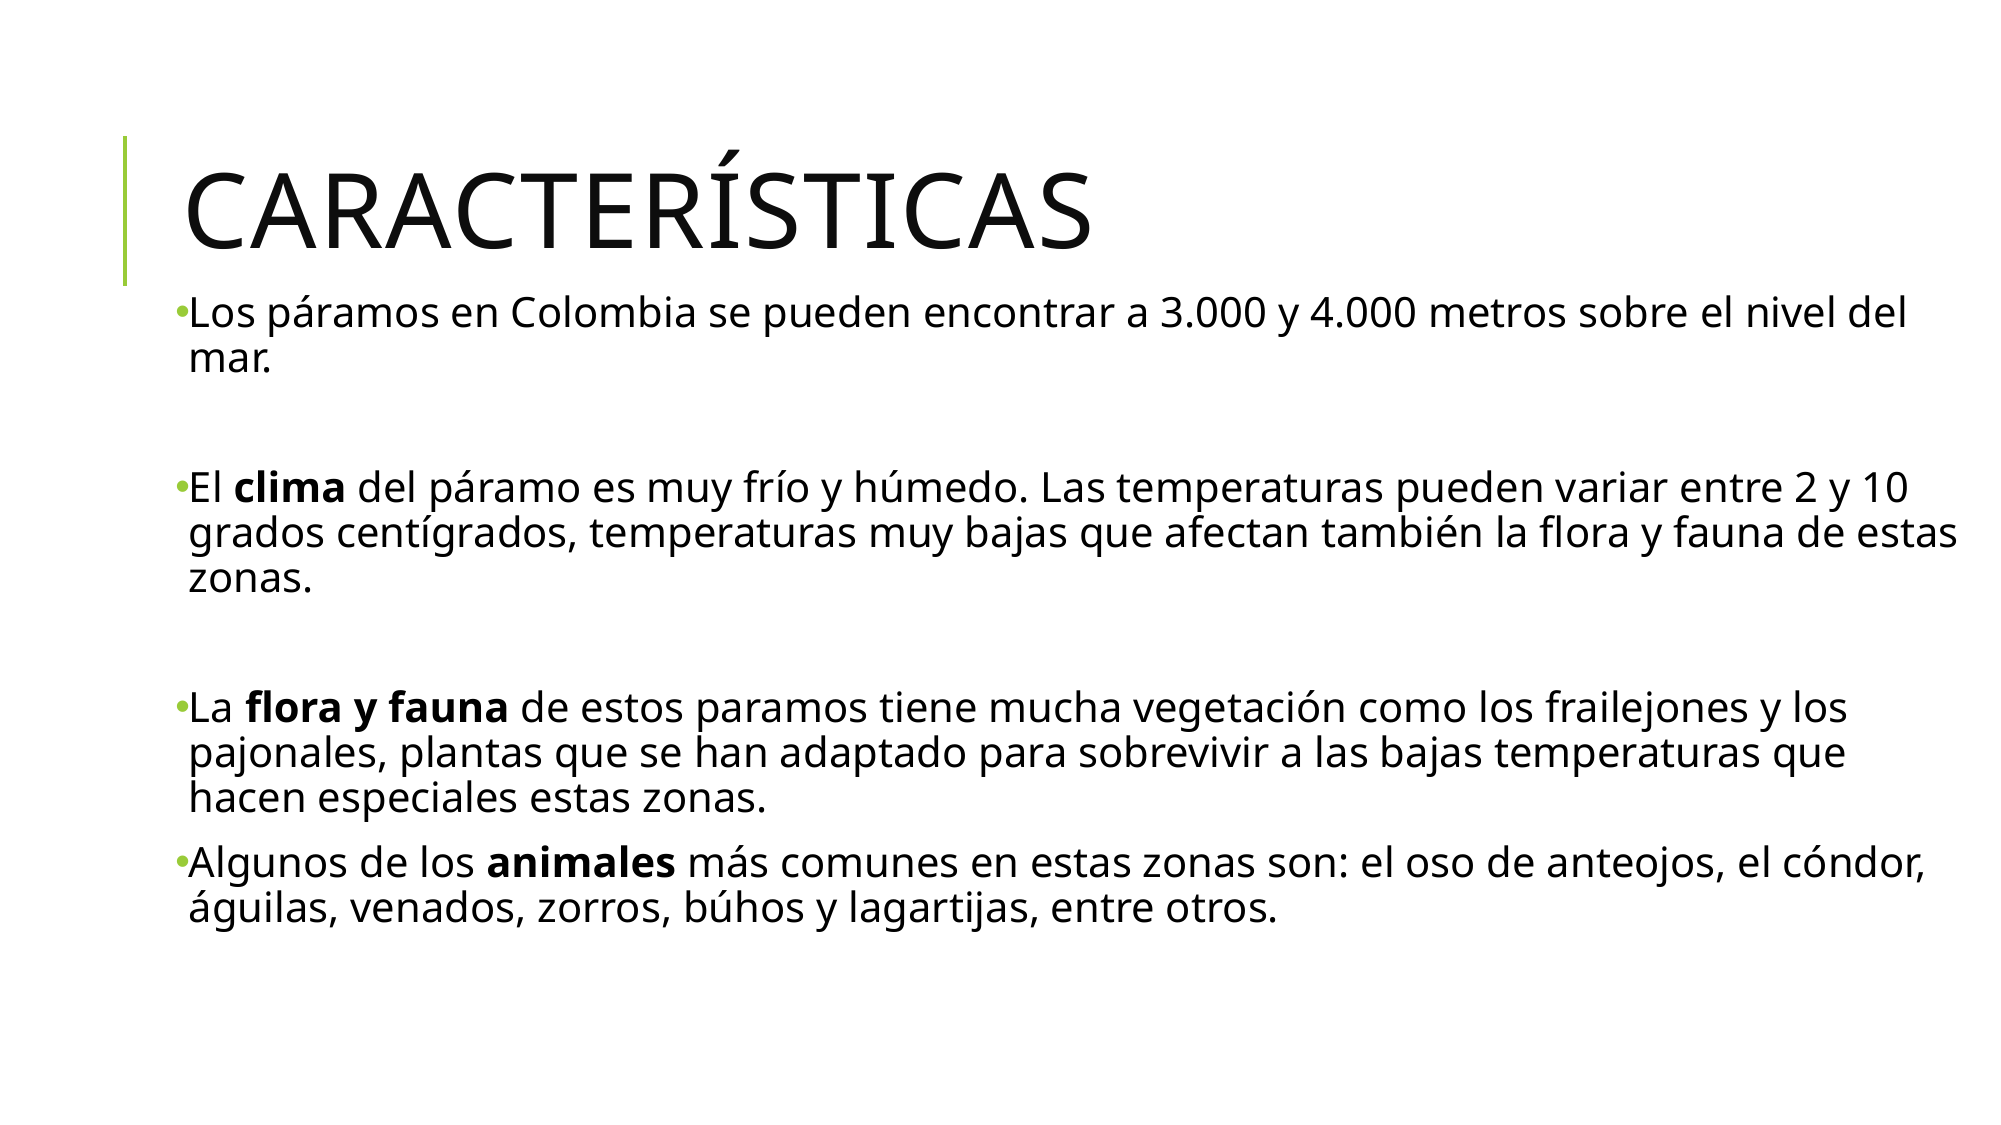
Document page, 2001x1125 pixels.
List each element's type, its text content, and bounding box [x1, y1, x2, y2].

list Los páramos en Colombia se pueden encontrar a 3.000 y 4.000 metros sobre el nivel del mar. El clima del páramo es muy frío y húmedo. Las temperaturas pueden variar entre 2 y 10 grados centígrados, temperaturas muy bajas que afectan también la flora y fauna de estas zonas. La flora y fauna de estos paramos tiene mucha vegetación como los frailejones y los pajonales, plantas que se han adaptado para sobrevivir a las bajas temperaturas que hacen especiales estas zonas. Algunos de los animales más comunes en estas zonas son: el oso de anteojos, el cóndor, águilas, venados, zorros, búhos y lagartijas, entre otros. [168, 283, 1982, 1125]
title características [168, 96, 1763, 283]
